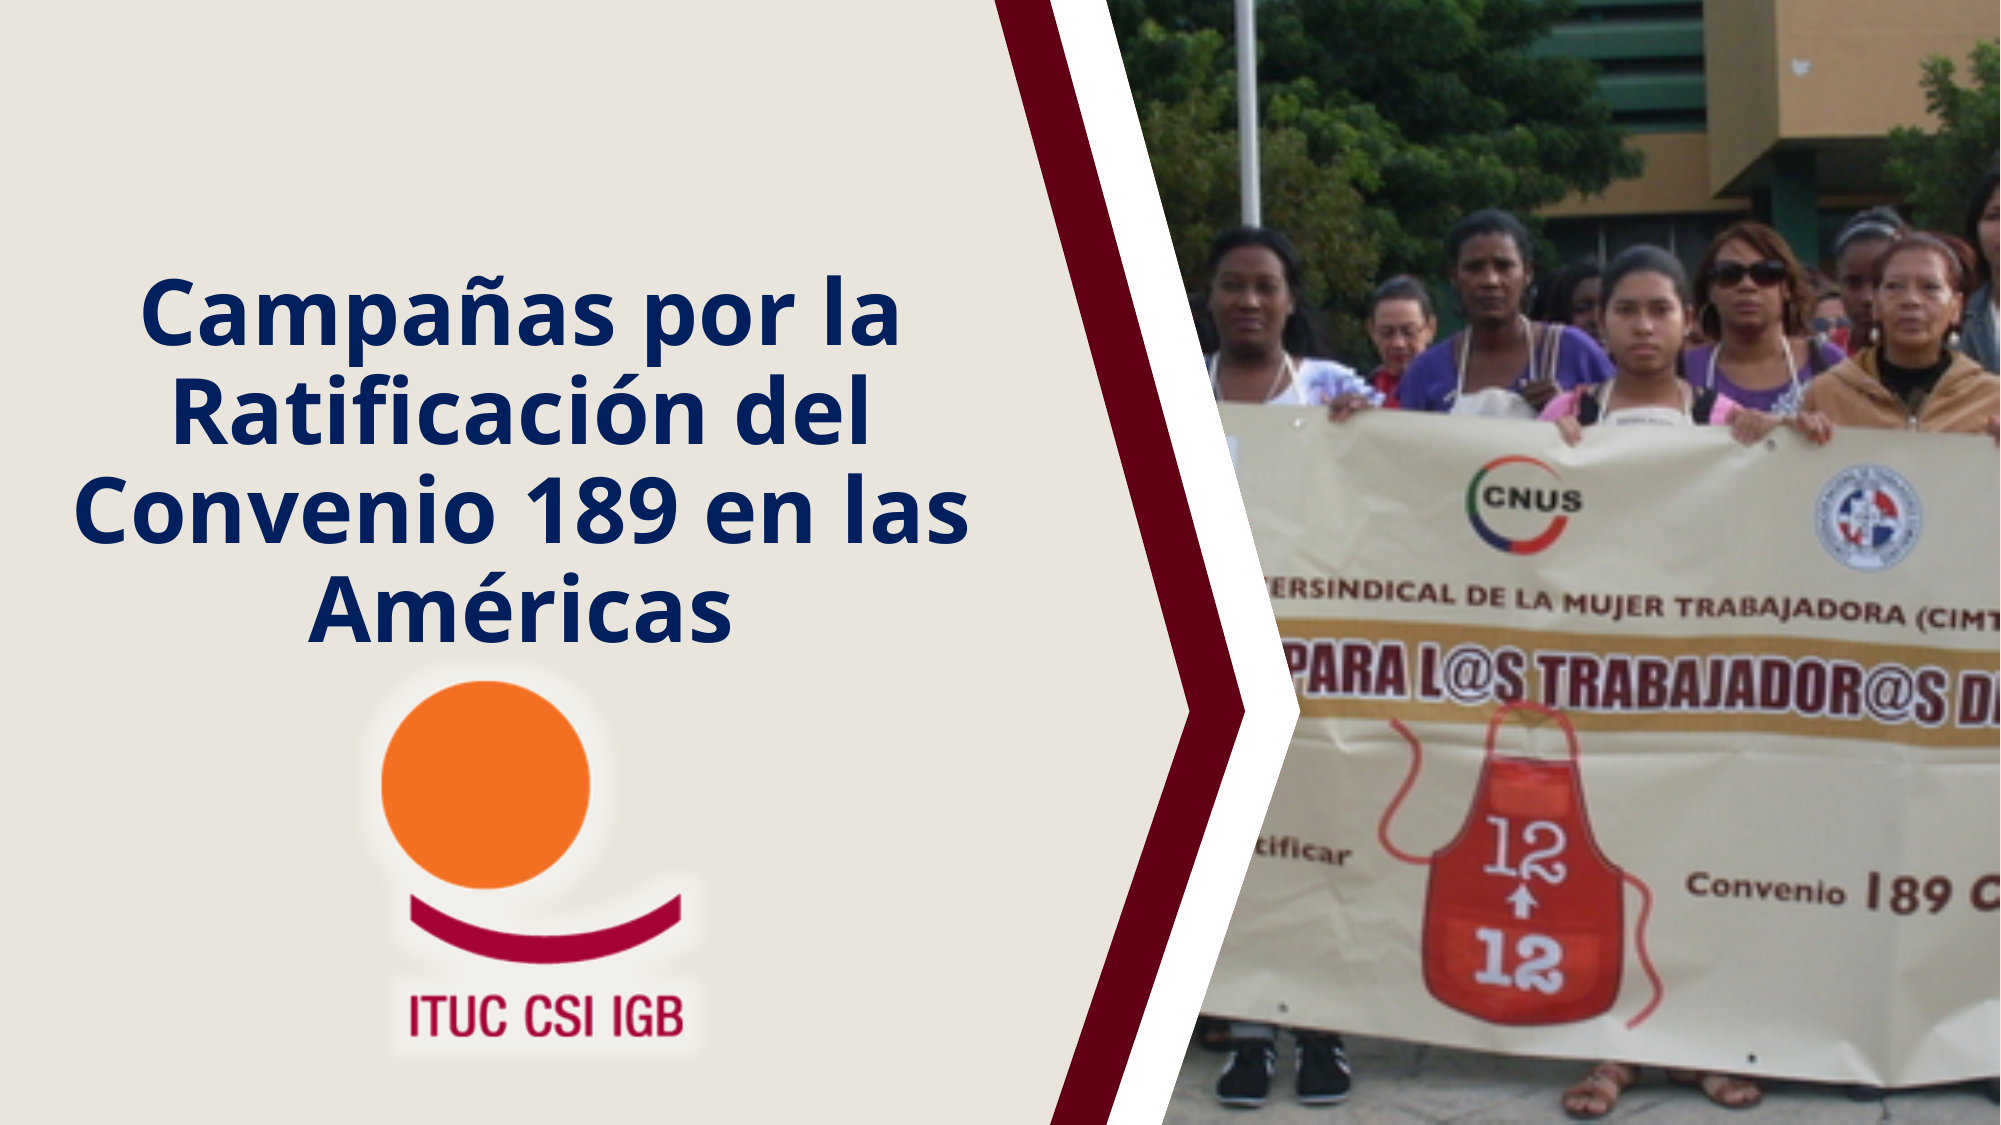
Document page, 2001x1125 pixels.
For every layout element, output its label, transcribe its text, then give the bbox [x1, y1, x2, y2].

picture [1106, 0, 2000, 1125]
picture [372, 677, 716, 1055]
title Campañas por la Ratificación del Convenio 189 en las Américas [0, 249, 1043, 670]
